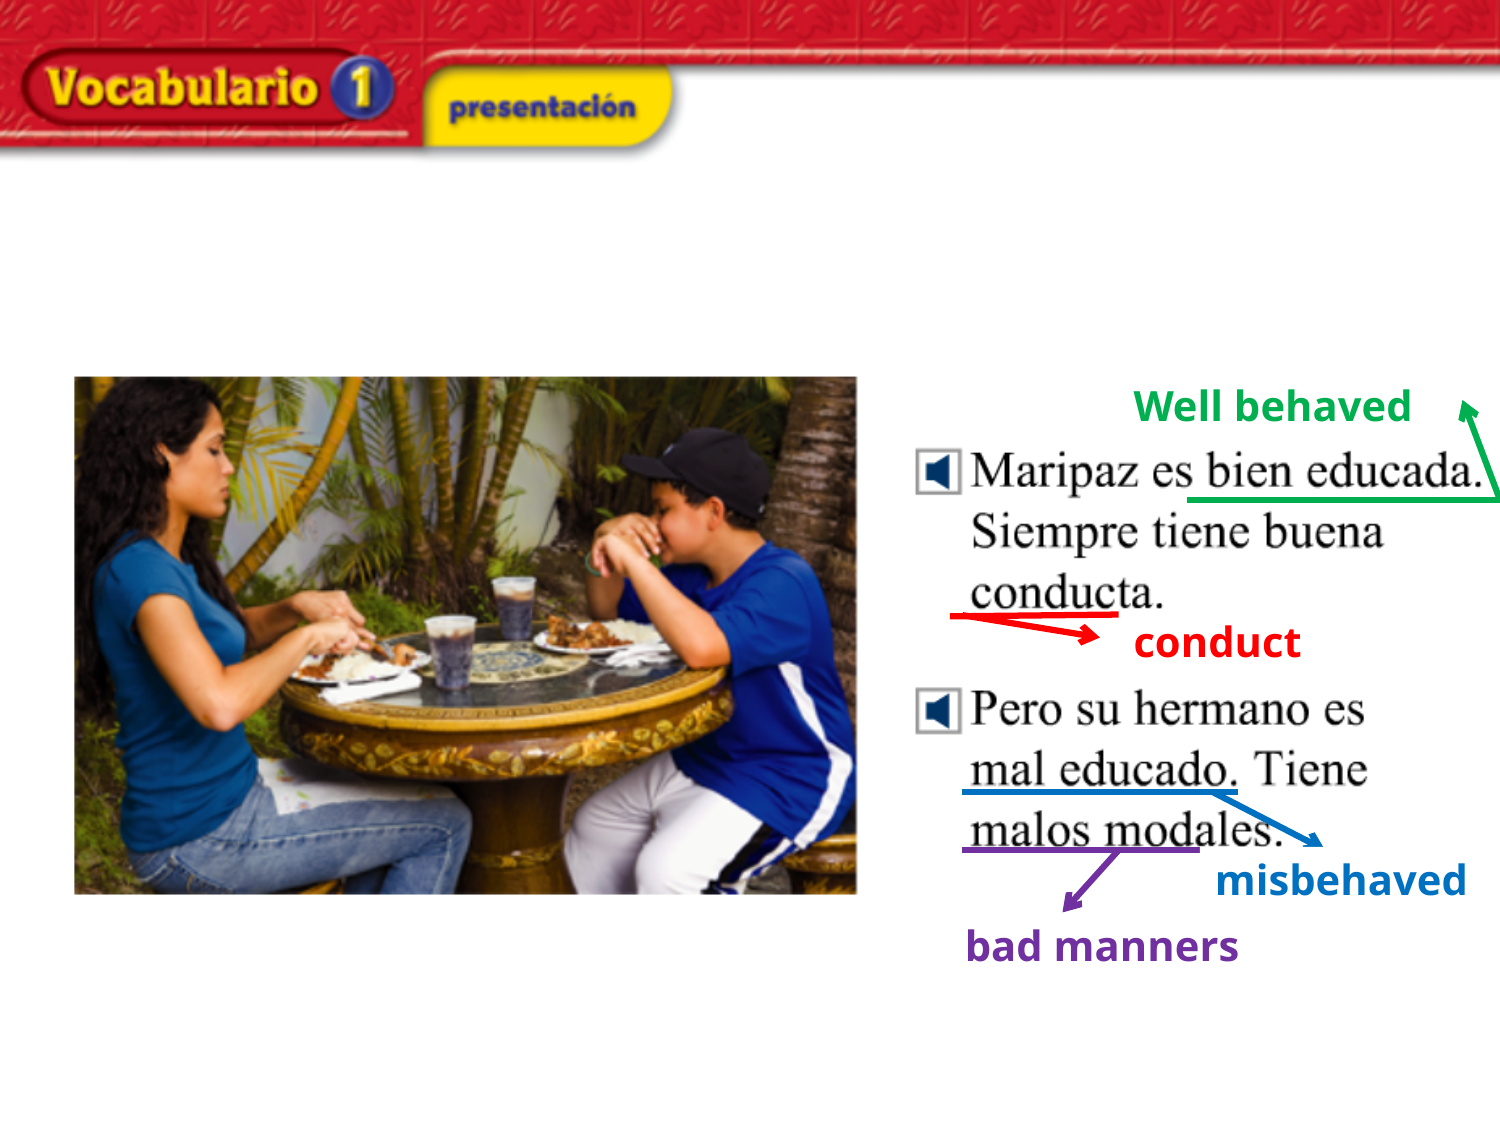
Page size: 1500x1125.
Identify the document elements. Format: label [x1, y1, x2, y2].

text_box [1212, 791, 1326, 851]
picture [0, 0, 1500, 1125]
text_box [949, 613, 963, 617]
text_box [962, 614, 1101, 638]
text_box [1462, 399, 1500, 501]
text_box [1062, 849, 1120, 913]
text_box [1098, 613, 1176, 617]
